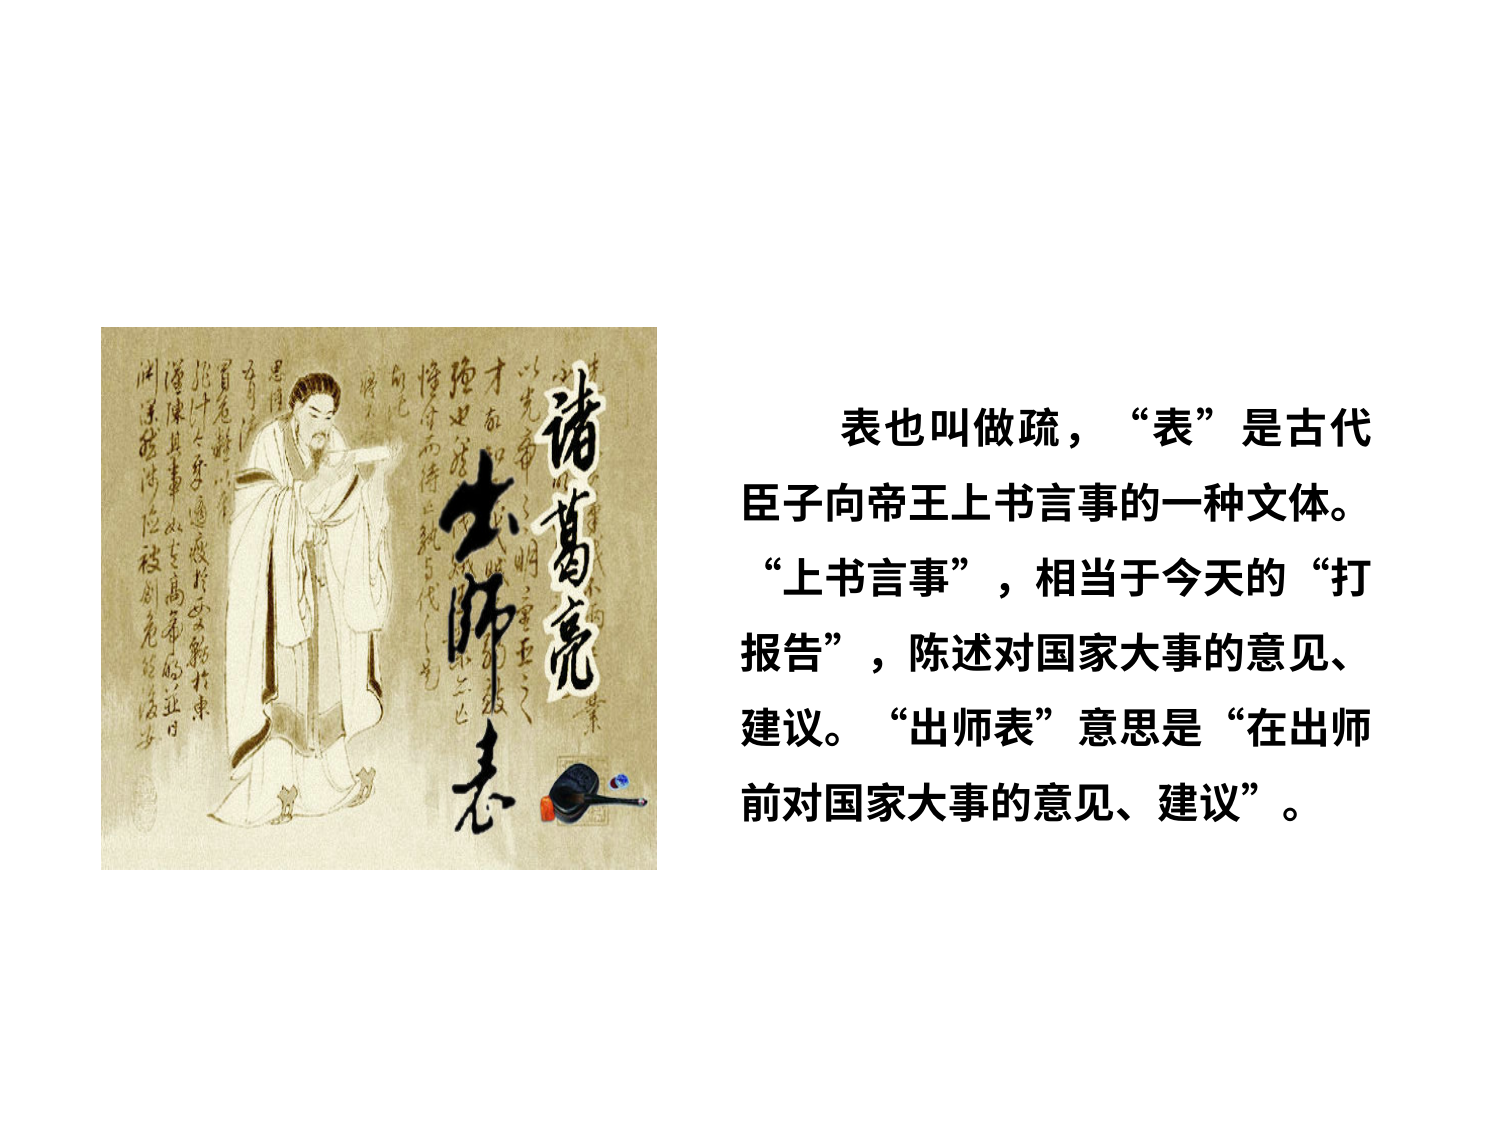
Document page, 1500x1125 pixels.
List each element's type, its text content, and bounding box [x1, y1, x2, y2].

text_box 表也叫做疏，“表”是古代臣子向帝王上书言事的一种文体。“上书言事”，相当于今天的“打报告”，陈述对国家大事的意见、建议。“出师表”意思是“在出师前对国家大事的意见、建议”。 [725, 368, 1387, 834]
picture [101, 327, 657, 870]
